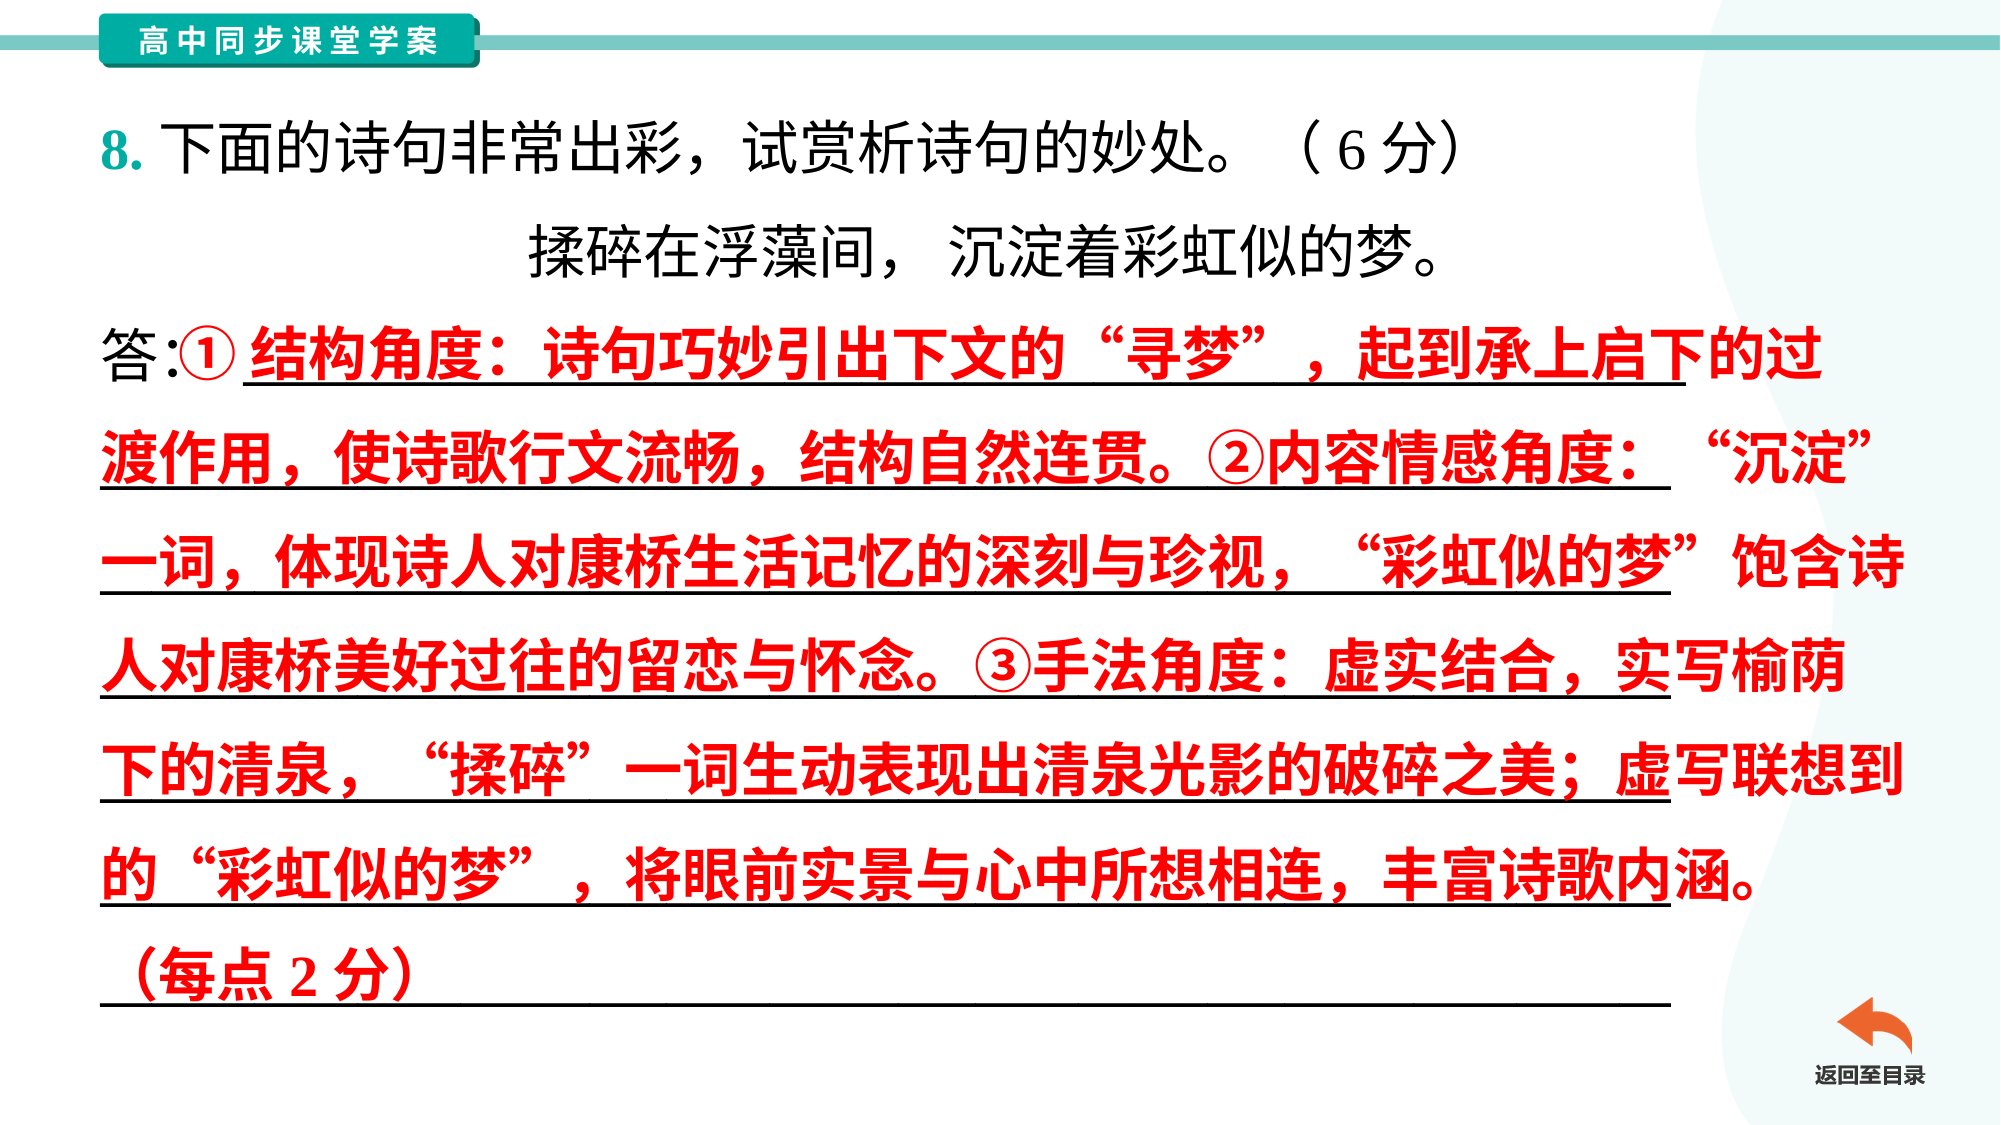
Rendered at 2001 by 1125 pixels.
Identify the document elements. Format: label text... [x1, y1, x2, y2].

picture [0, 0, 2000, 1125]
text_box ①结构角度：诗句巧妙引出下文的“寻梦”，起到承上启下的过 渡作用，使诗歌行文流畅，结构自然连贯。②内容情感角度：“沉淀” 一词，体现诗人对康桥生活记忆的深刻与珍视，“彩虹似的梦”饱含诗 人对康桥美好过往的留恋与怀念。③手法角度：虚实结合，实写榆荫 下的清泉，“揉碎”一词生动表现出清泉光影的破碎之美；虚写联想到 的“彩虹似的梦”，将眼前实景与心中所想相连，丰富诗歌内涵。 （每点2分） [100, 282, 1899, 997]
text_box 8.下面的诗句非常出彩，试赏析诗句的妙处。（6分） 揉碎在浮藻间， 沉淀着彩虹似的梦。 答： ________________________________________________________ _____________________________________________________________ _____________________________________________________________ _____________________________________________________________ _____________________________________________________________ _____________________________________________________________ _____________________________________________________________ [100, 76, 1899, 282]
